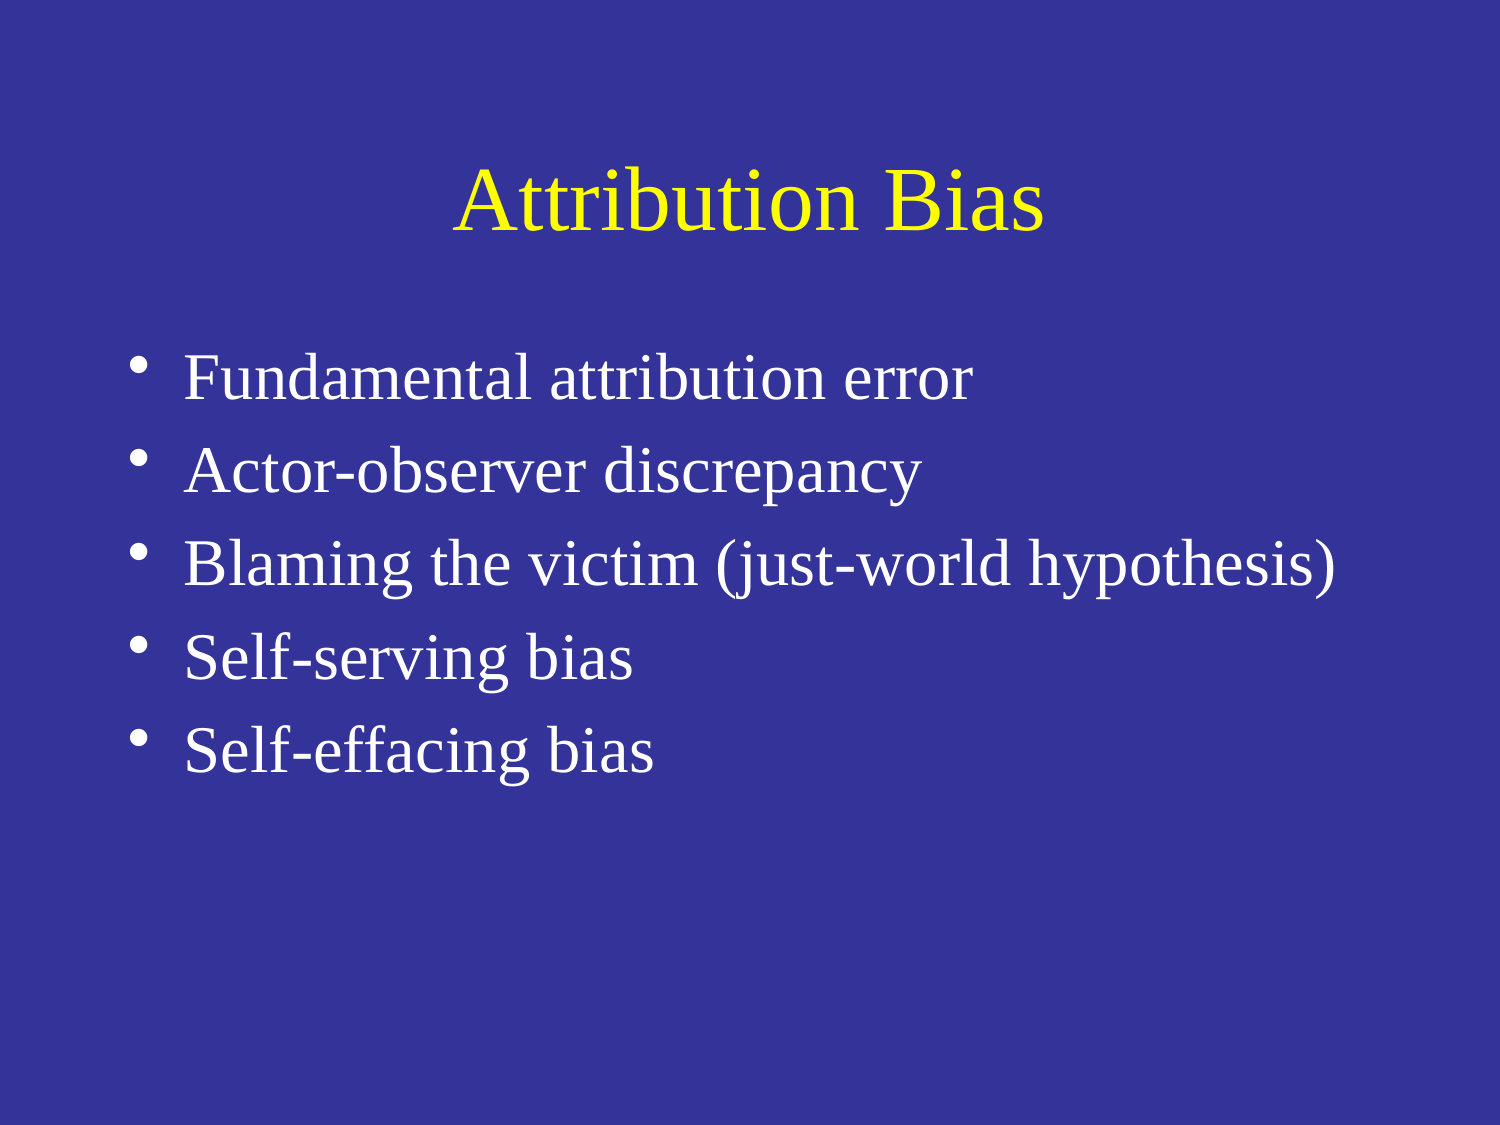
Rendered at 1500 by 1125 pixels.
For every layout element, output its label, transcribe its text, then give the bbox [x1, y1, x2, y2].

title Attribution Bias [112, 99, 1388, 288]
list Fundamental attribution error Actor-observer discrepancy Blaming the victim (just-world hypothesis) Self-serving bias Self-effacing bias [112, 324, 1388, 888]
